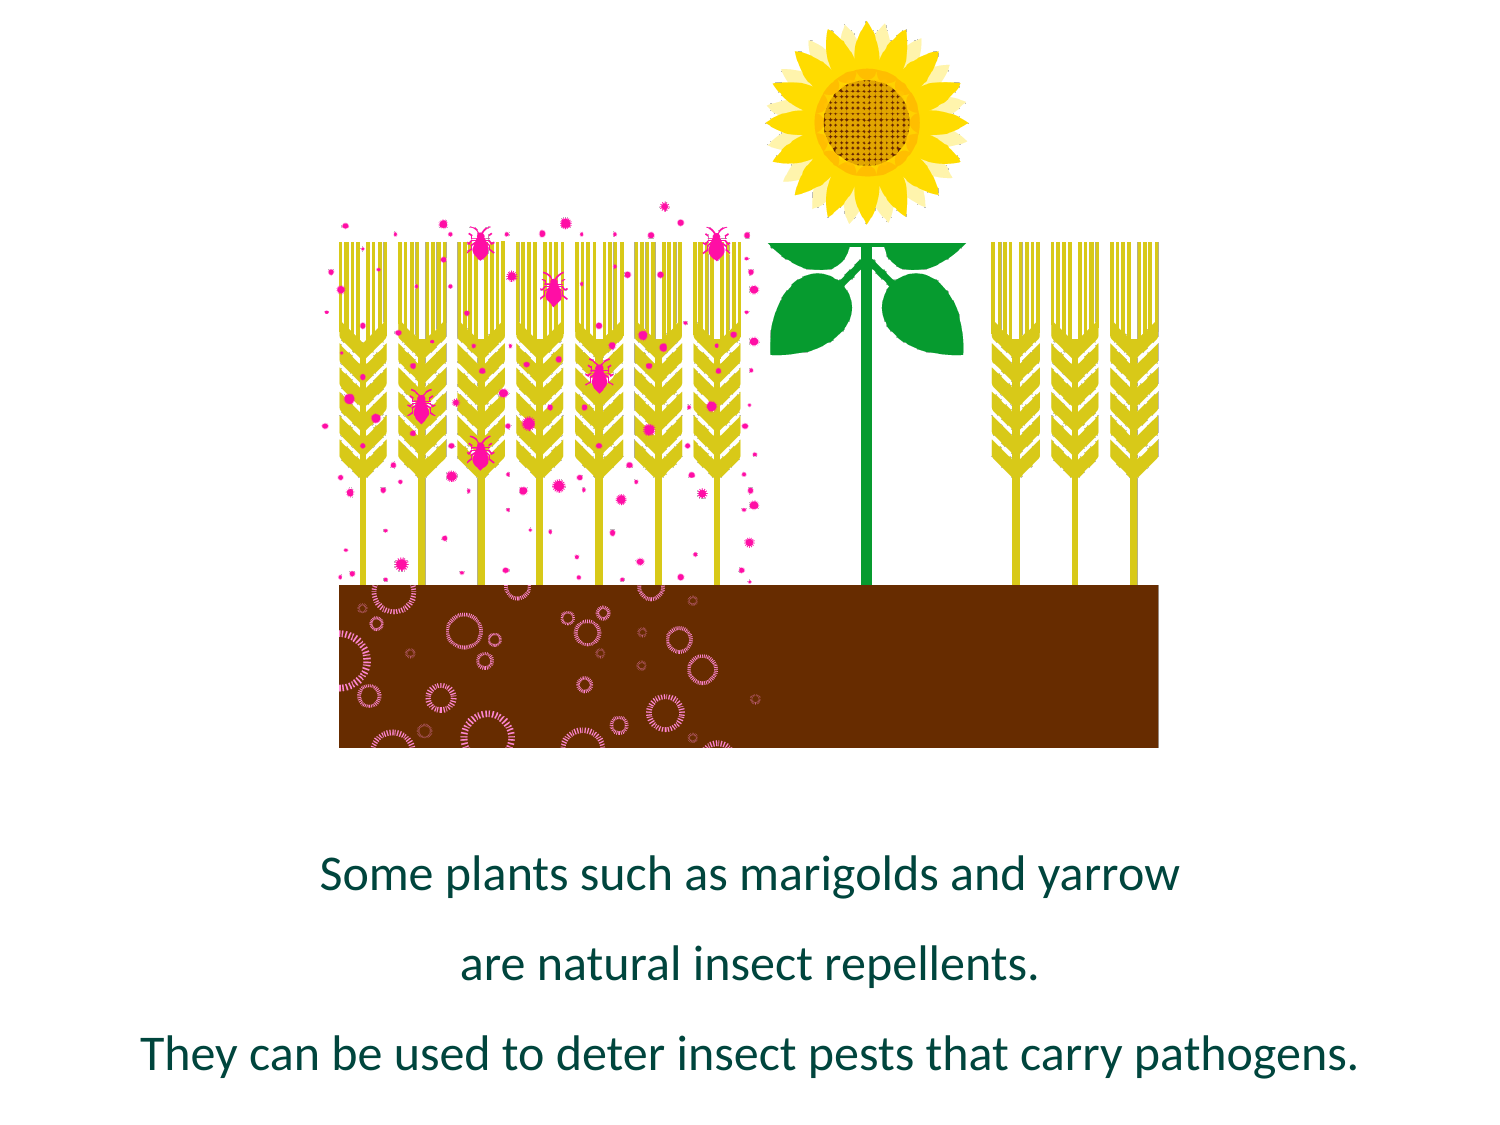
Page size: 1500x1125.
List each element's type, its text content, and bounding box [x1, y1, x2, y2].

picture [321, 20, 1179, 748]
text_box Some plants such as marigolds and yarrow are natural insect repellents. They can be used to deter insect pests that carry pathogens. [47, 802, 1452, 1088]
